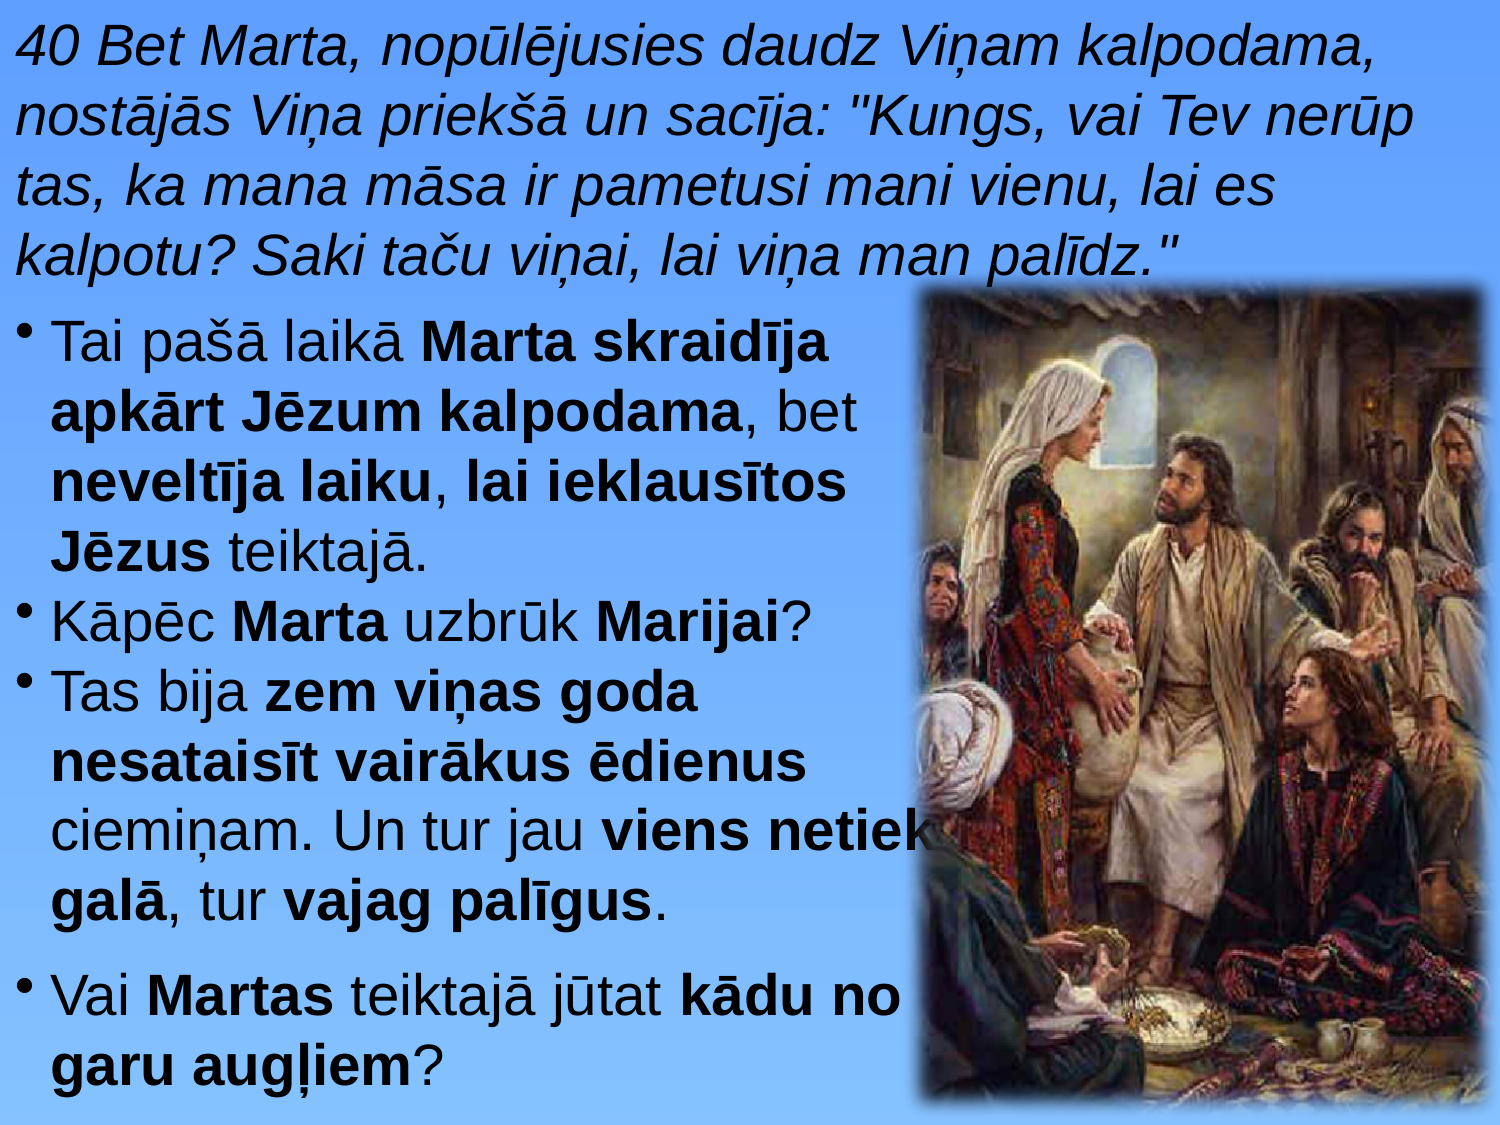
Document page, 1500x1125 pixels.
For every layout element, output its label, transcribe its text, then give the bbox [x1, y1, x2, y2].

text_box Tai pašā laikā Marta skraidīja apkārt Jēzum kalpodama, bet neveltīja laiku, lai ieklausītos Jēzus teiktajā. Kāpēc Marta uzbrūk Marijai? Tas bija zem viņas goda nesataisīt vairākus ēdienus ciemiņam. Un tur jau viens netiek galā, tur vajag palīgus. Vai Martas teiktajā jūtat kādu no garu augļiem? [0, 295, 896, 1105]
picture [902, 269, 1500, 1125]
list 40 Bet Marta, nopūlējusies daudz Viņam kalpodama, nostājās Viņa priekšā un sacīja: "Kungs, vai Tev nerūp tas, ka mana māsa ir pametusi mani vienu, lai es kalpotu? Saki taču viņai, lai viņa man palīdz." [0, 0, 1500, 178]
